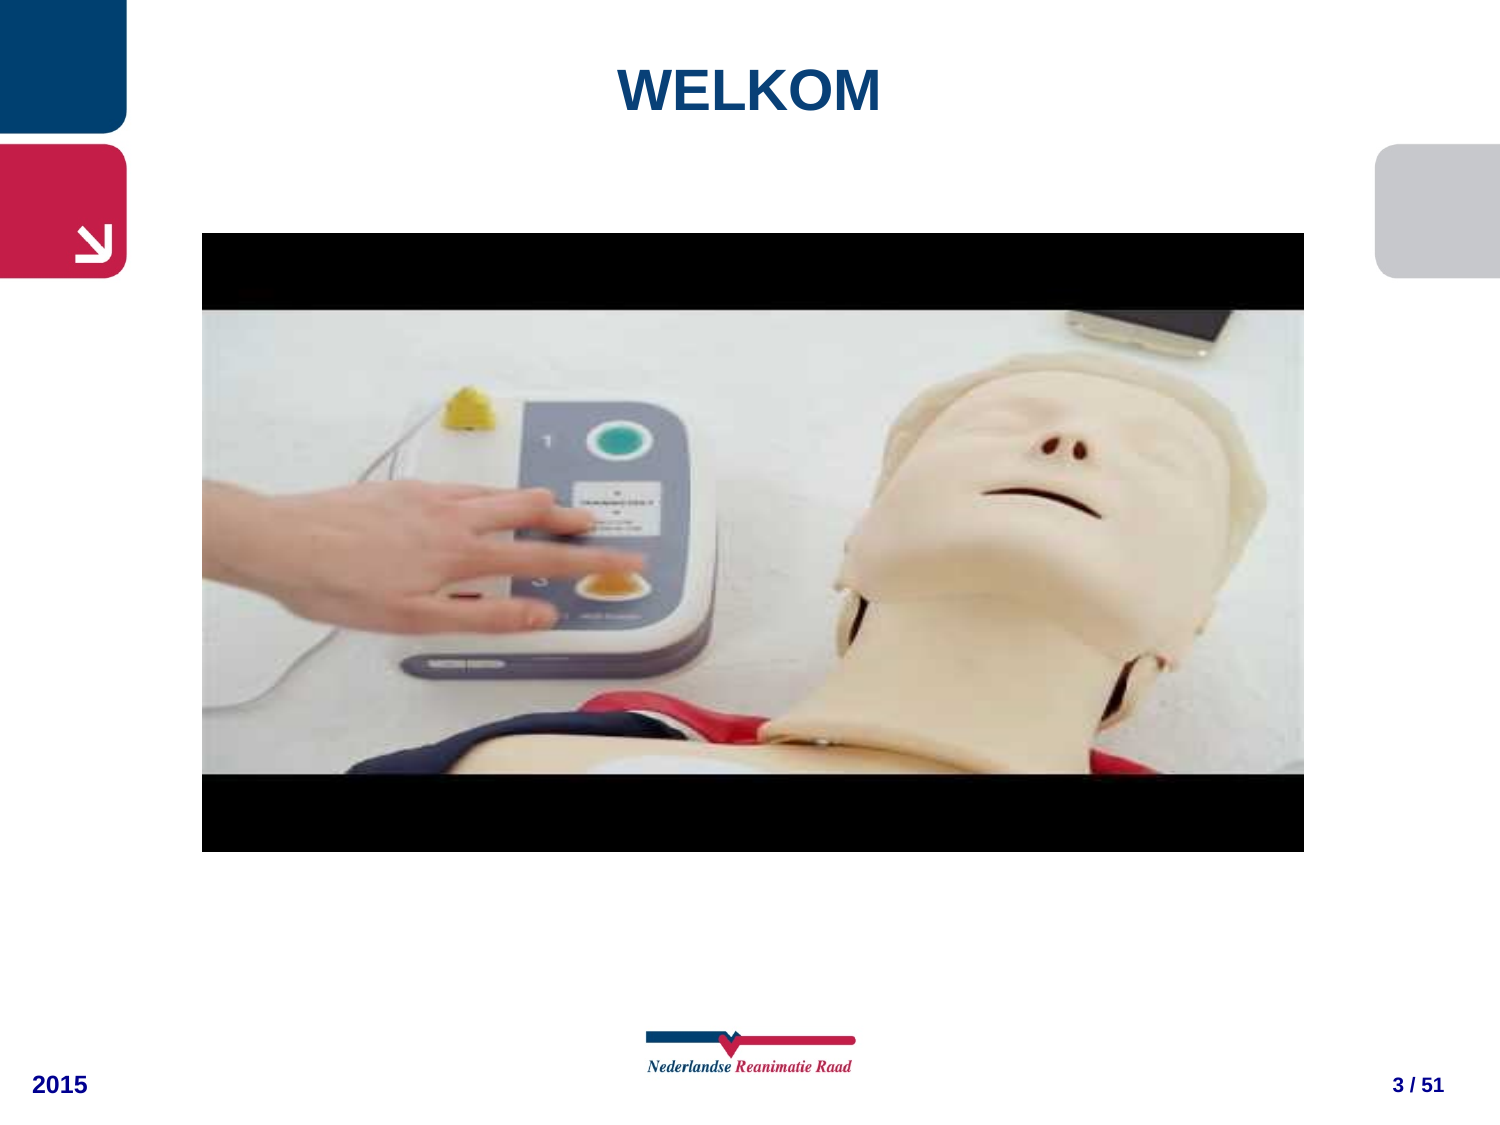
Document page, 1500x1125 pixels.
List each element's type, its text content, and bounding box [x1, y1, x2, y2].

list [201, 232, 1305, 853]
picture [0, 0, 1500, 1125]
title WELKOM [75, 45, 1425, 233]
